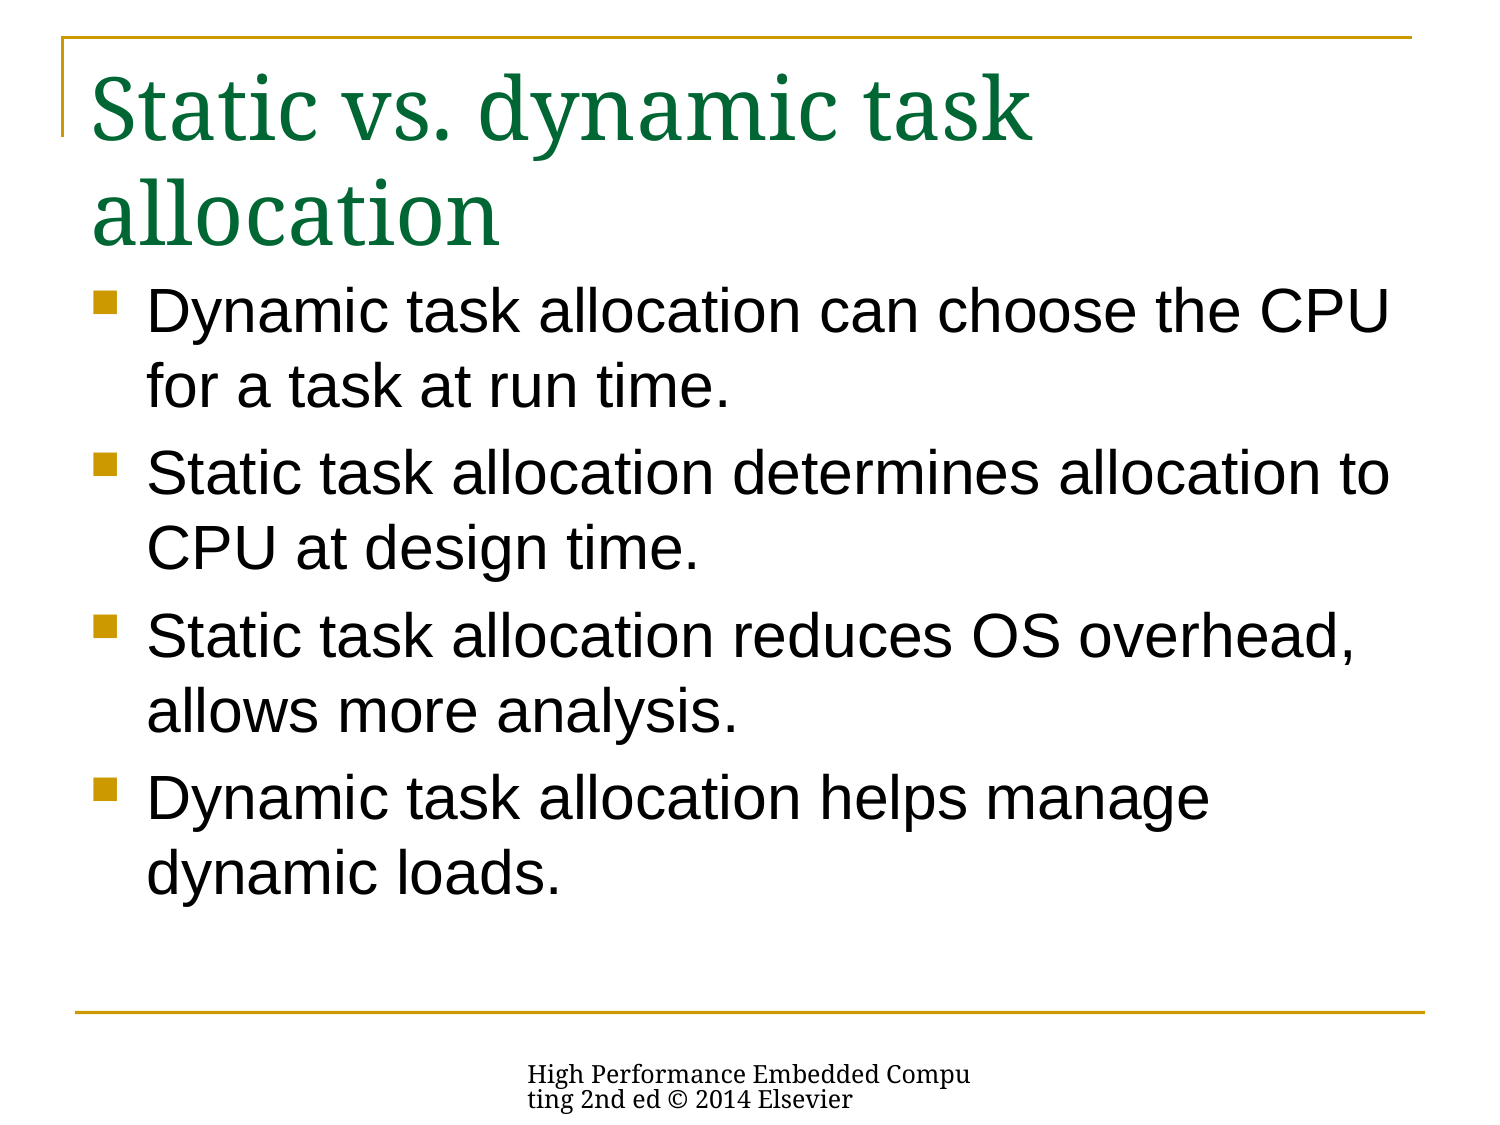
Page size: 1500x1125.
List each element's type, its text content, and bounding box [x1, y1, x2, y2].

list Dynamic task allocation can choose the CPU for a task at run time. Static task allocation determines allocation to CPU at design time. Static task allocation reduces OS overhead, allows more analysis. Dynamic task allocation helps manage dynamic loads. [75, 262, 1425, 1006]
footer High Performance Embedded Computing 2nd ed © 2014 Elsevier [512, 1025, 988, 1100]
title Static vs. dynamic task allocation [75, 45, 1425, 233]
